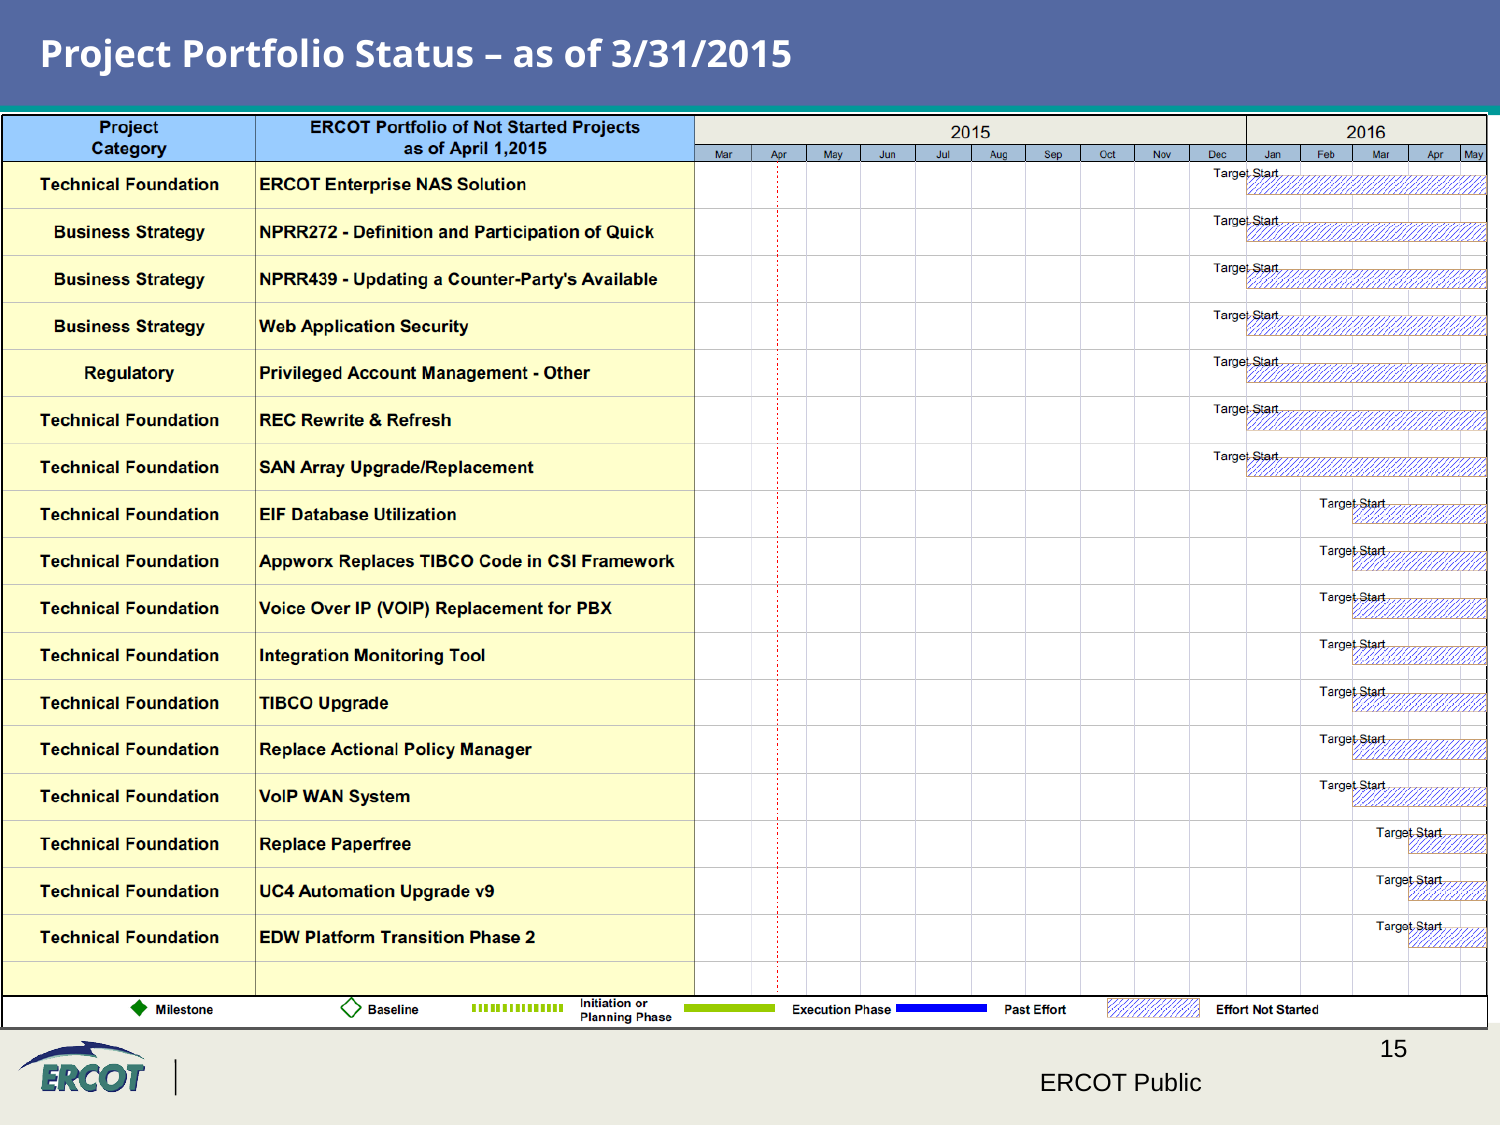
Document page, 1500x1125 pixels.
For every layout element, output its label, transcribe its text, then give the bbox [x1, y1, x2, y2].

text_box [24, 22, 1450, 85]
text_box Project Portfolio Status – as of 3/31/2015 [24, 30, 1163, 106]
footer ERCOT Public [1025, 1059, 1438, 1125]
picture [10, 1031, 151, 1111]
picture [0, 112, 1488, 1030]
